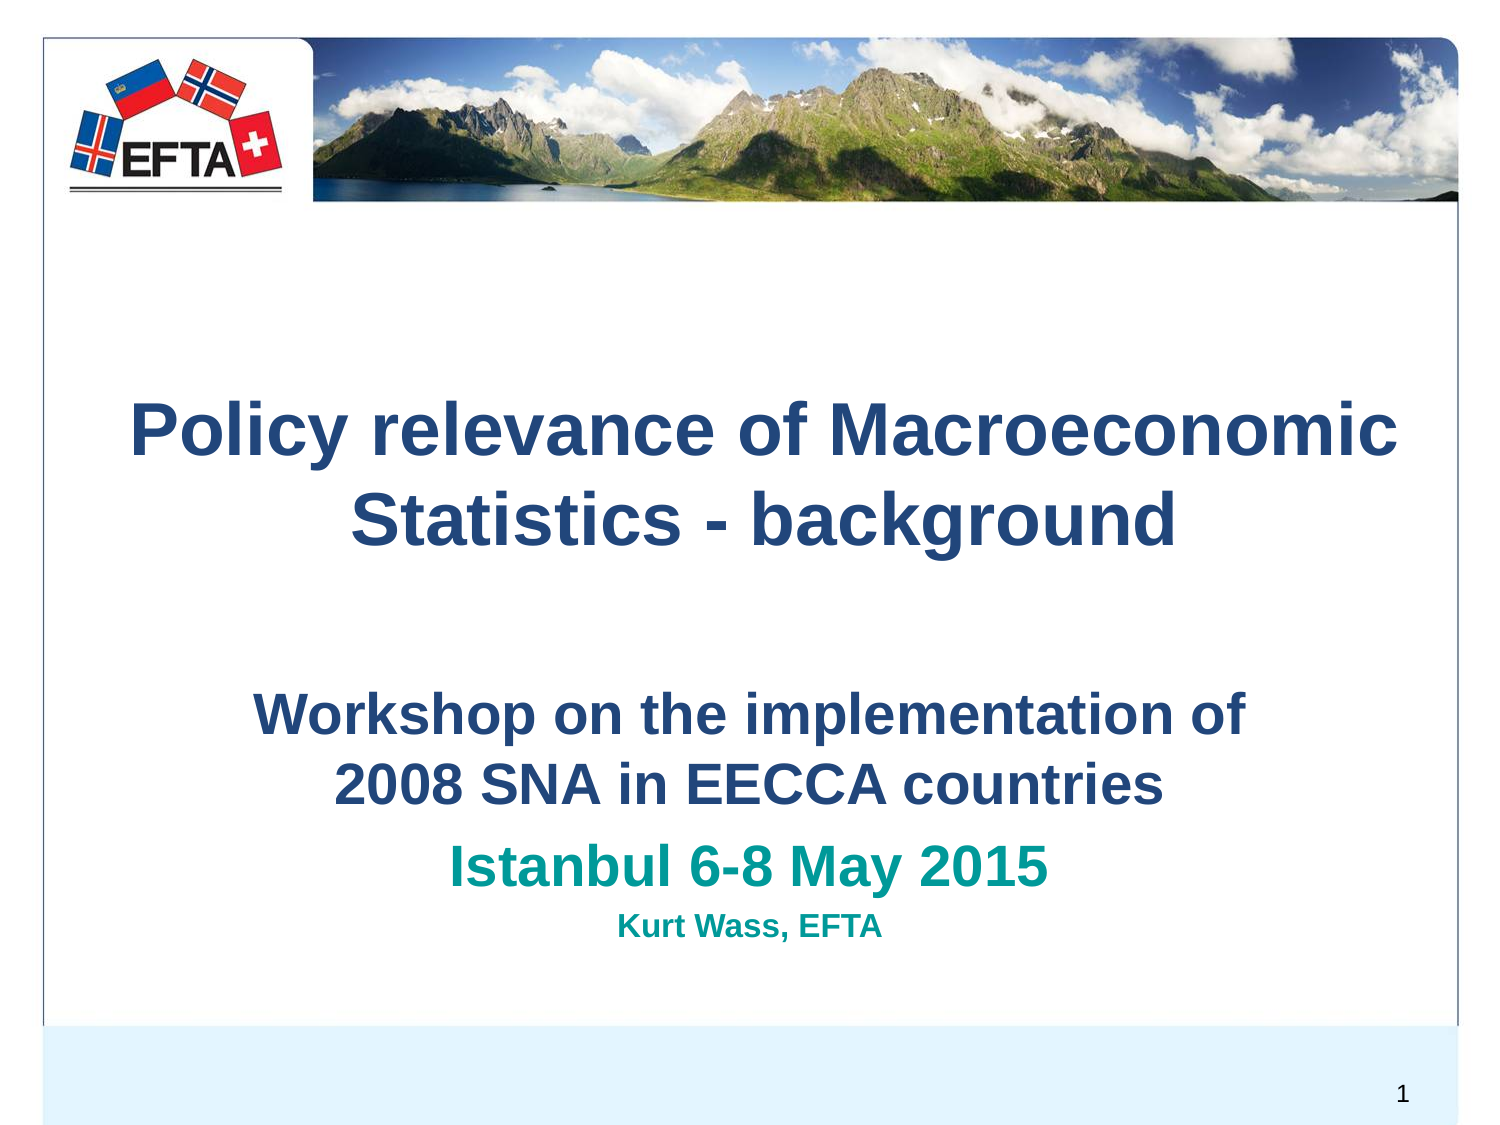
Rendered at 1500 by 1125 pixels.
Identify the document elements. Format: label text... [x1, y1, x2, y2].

slide_number 1 [1074, 1070, 1425, 1125]
subtitle Workshop on the implementation of 2008 SNA in EECCA countries Istanbul 6-8 May 2015 Kurt Wass, EFTA [225, 668, 1275, 925]
title Policy relevance of Macroeconomic Statistics - background [29, 349, 1500, 591]
picture [0, 19, 1500, 1125]
